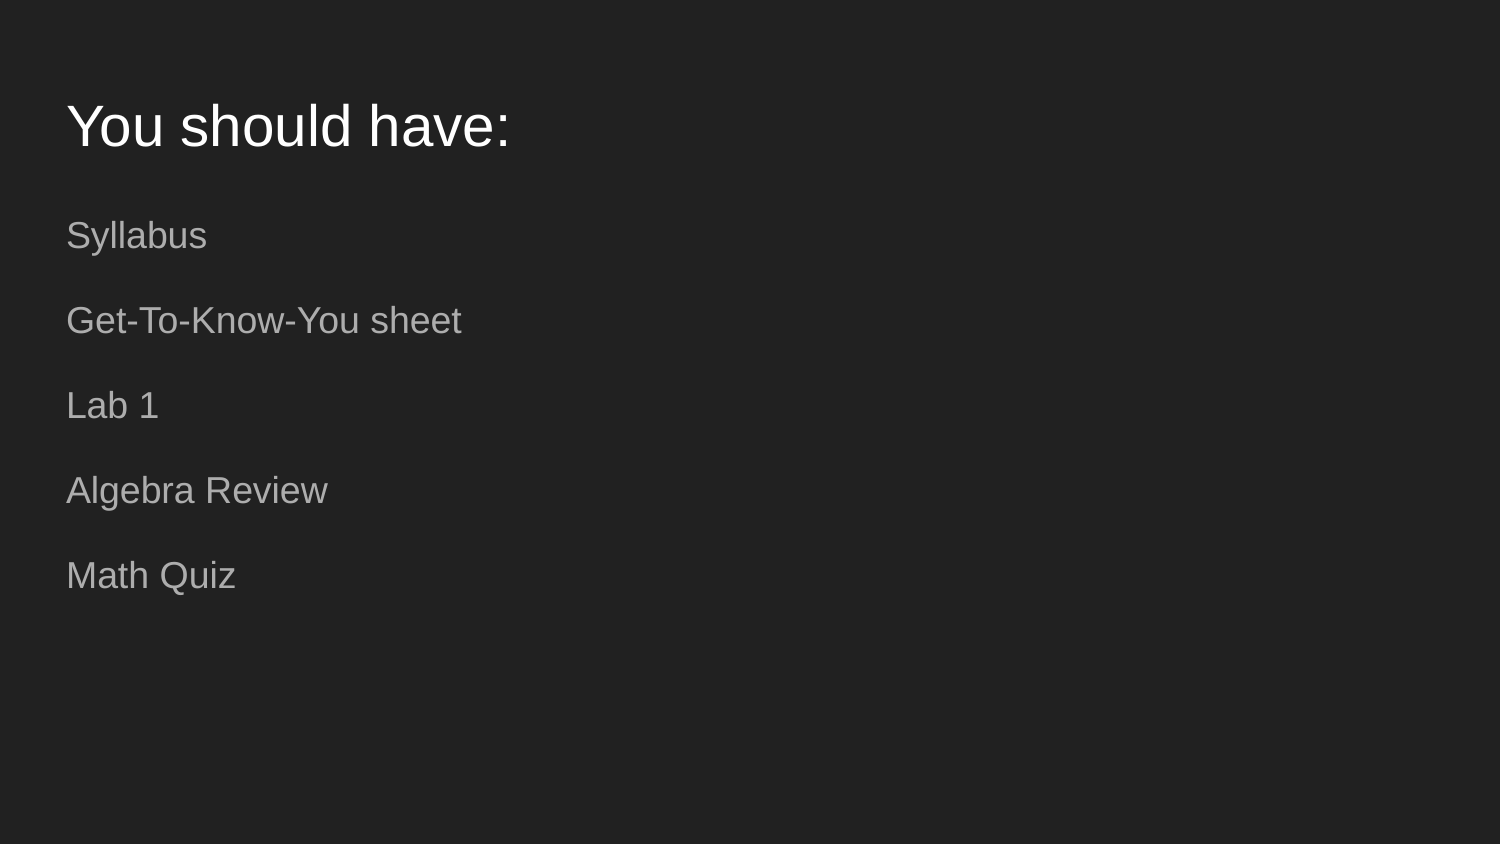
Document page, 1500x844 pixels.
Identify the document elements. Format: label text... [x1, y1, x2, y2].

title You should have: [51, 72, 1449, 167]
list Syllabus Get-To-Know-You sheet Lab 1 Algebra Review Math Quiz [51, 189, 1449, 750]
